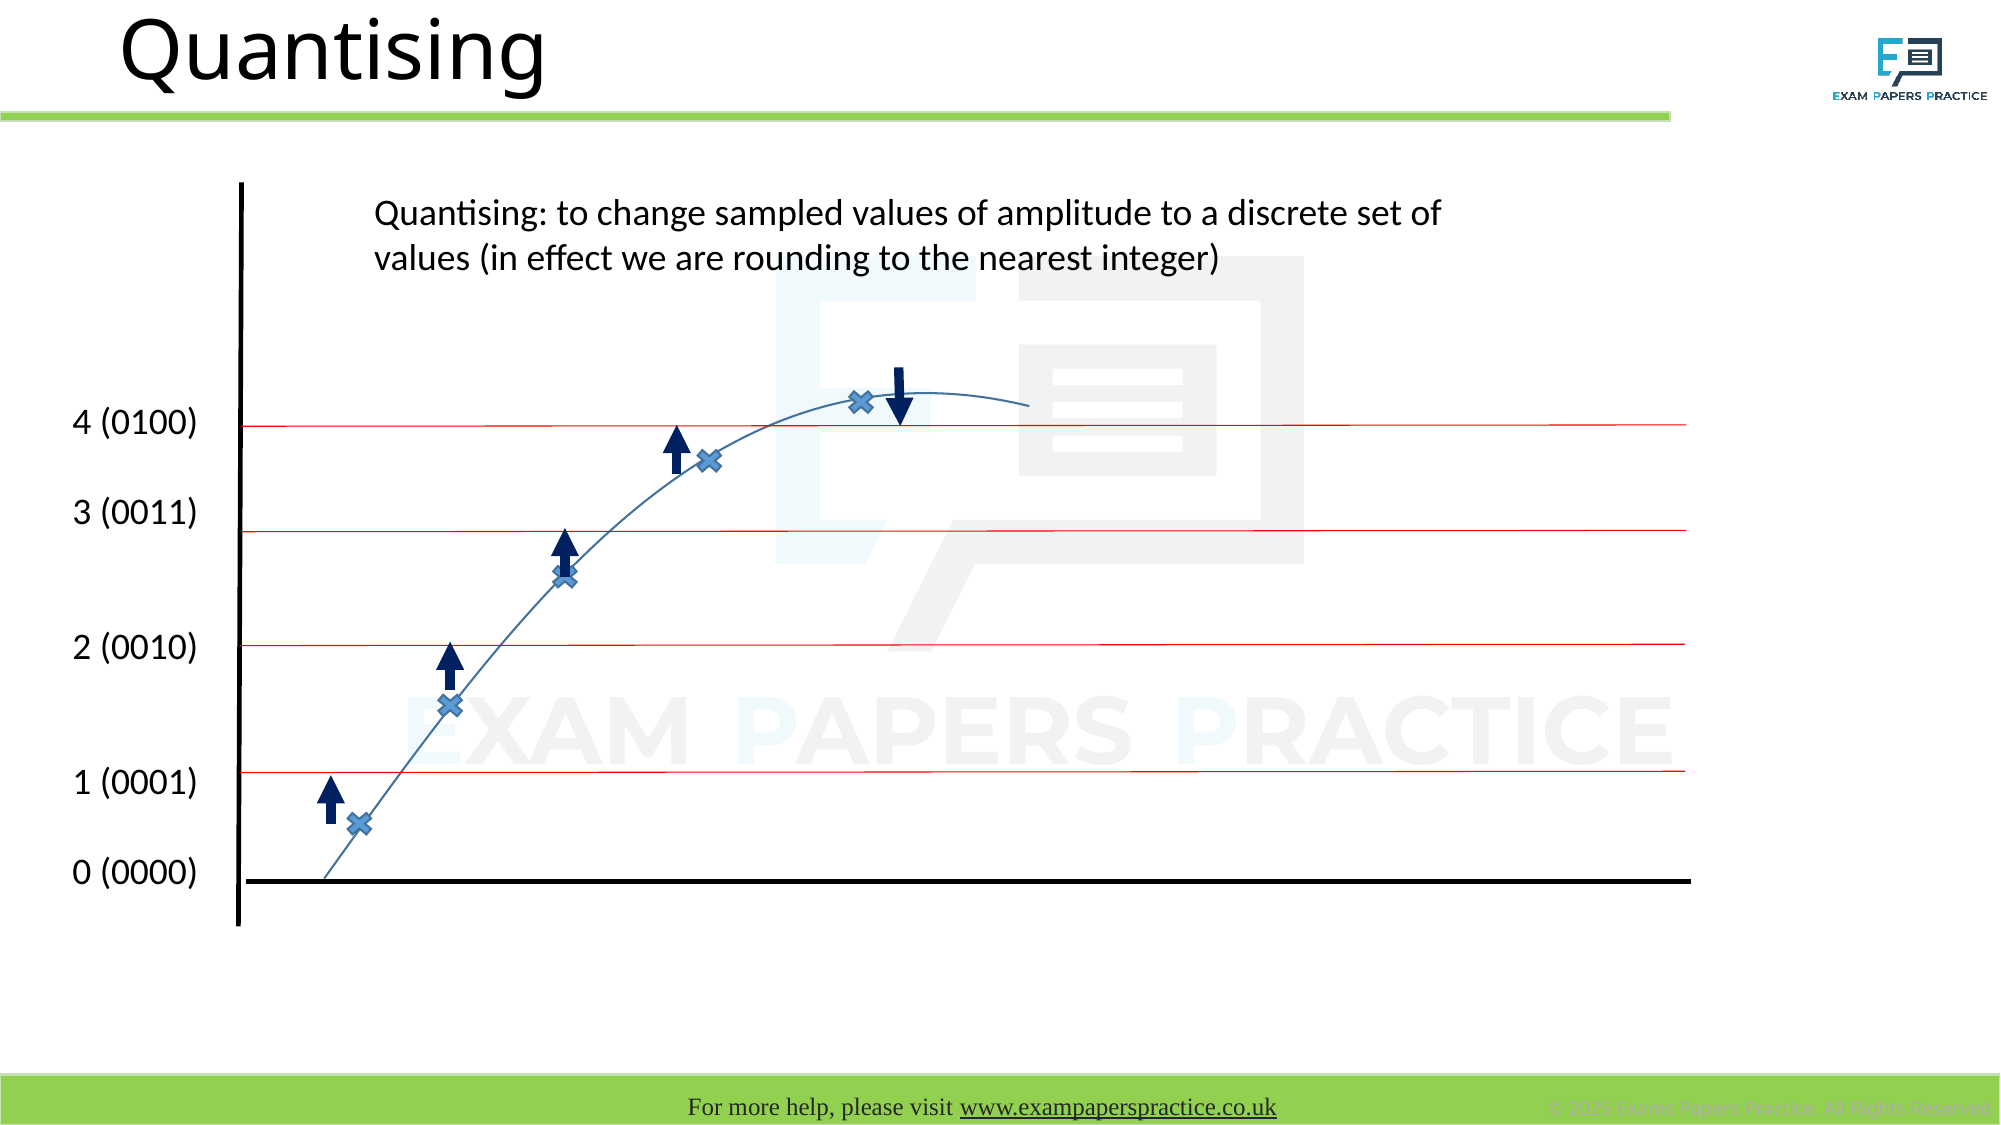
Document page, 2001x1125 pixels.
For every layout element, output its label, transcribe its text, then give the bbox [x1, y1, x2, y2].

text_box [400, 646, 672, 771]
text_box [346, 811, 373, 836]
text_box Quantising: to change sampled values of amplitude to a discrete set of values (in effect we are rounding to the nearest integer) [359, 180, 1460, 286]
text_box [609, 427, 999, 530]
text_box 4 (0100) 3 (0011) 2 (0010) 1 (0001) 0 (0000) [57, 344, 247, 945]
text_box [551, 564, 579, 589]
text_box [847, 389, 875, 415]
text_box [770, 393, 898, 424]
text_box [437, 693, 464, 718]
text_box [323, 773, 482, 880]
text_box [500, 532, 842, 644]
title Quantising [103, 0, 1829, 106]
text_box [238, 182, 242, 927]
text_box [902, 392, 1030, 424]
text_box [696, 448, 723, 473]
